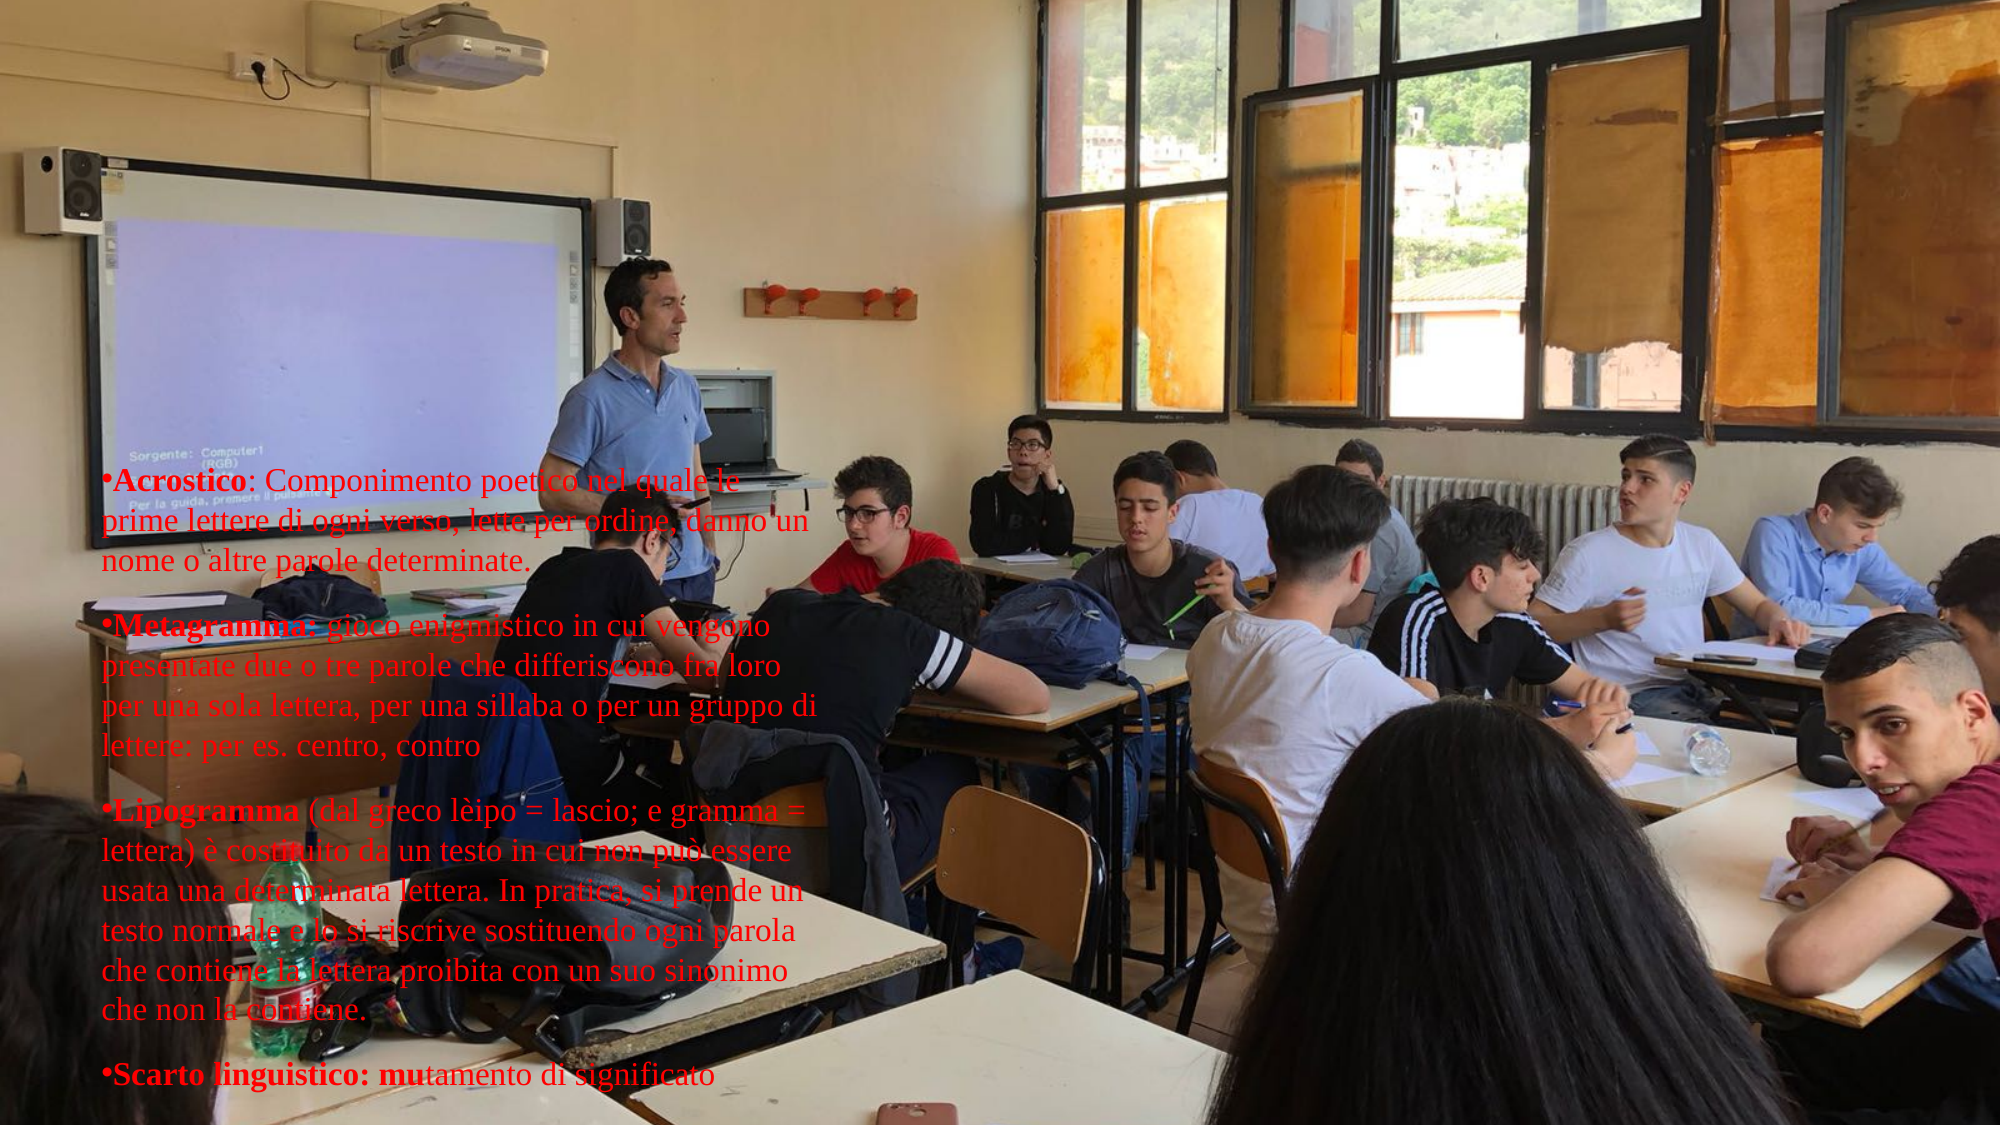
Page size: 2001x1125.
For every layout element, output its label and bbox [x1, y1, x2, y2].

list [0, 0, 2000, 1125]
